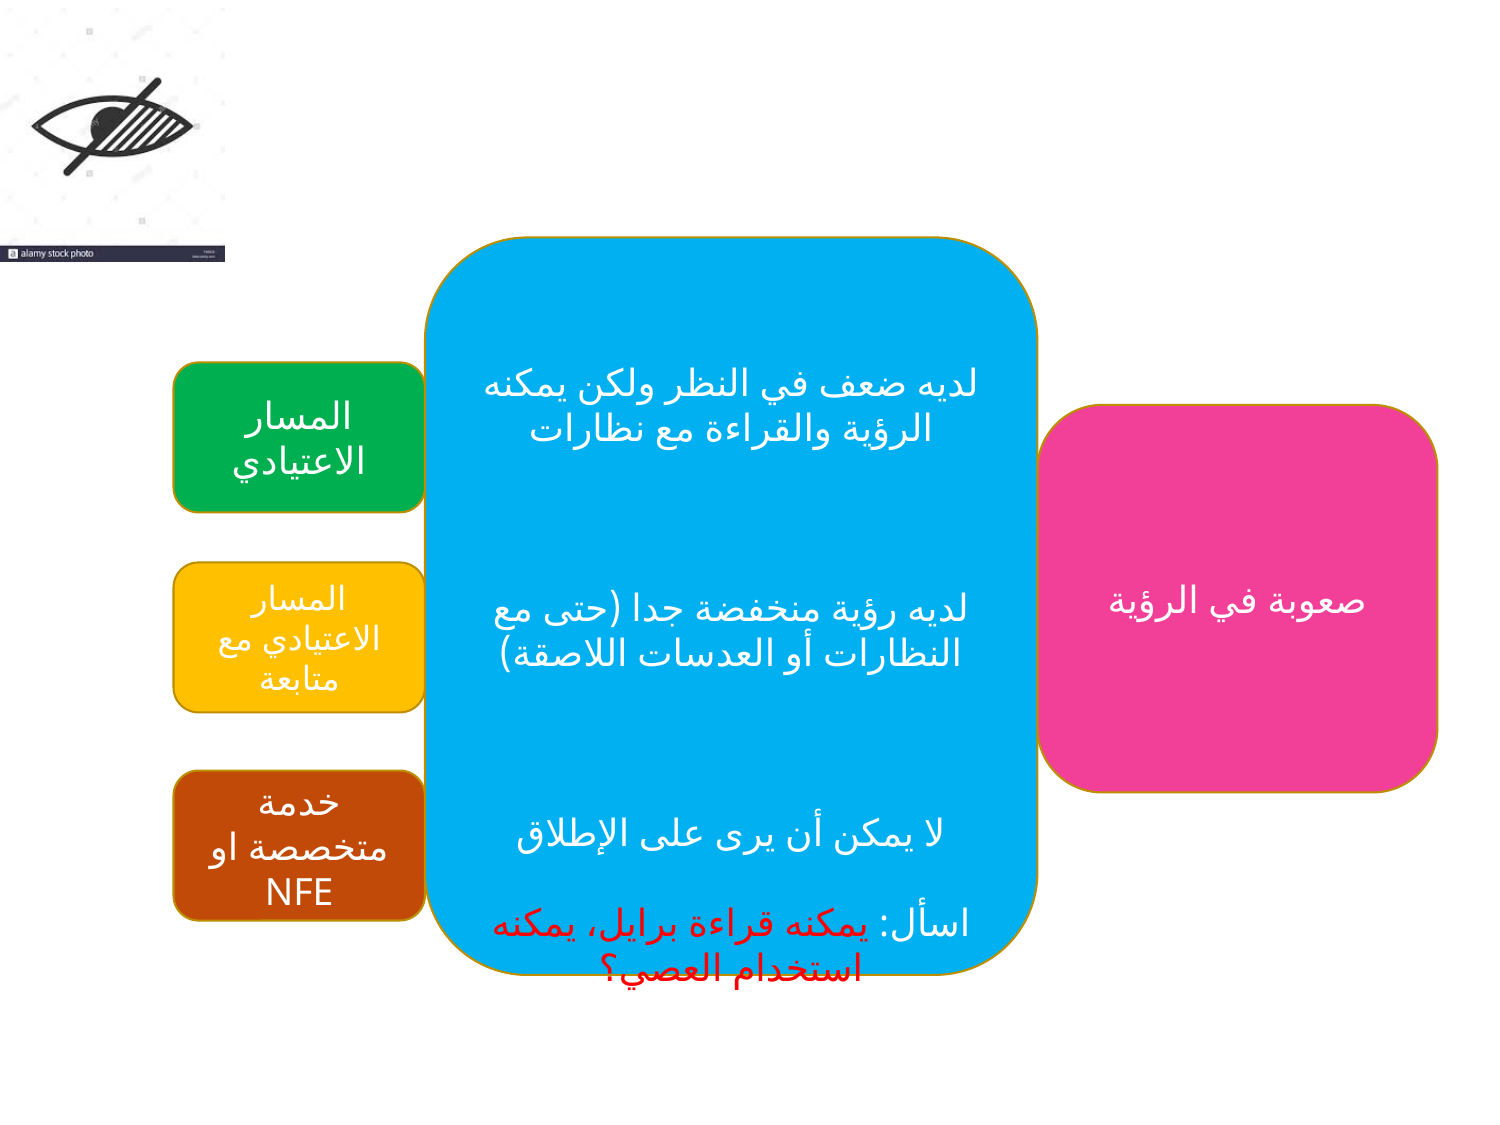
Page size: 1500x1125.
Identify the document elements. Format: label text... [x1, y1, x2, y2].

text_box المسار الاعتيادي مع متابعة [172, 561, 426, 714]
text_box صعوبة في الرؤية [1039, 403, 1439, 794]
text_box خدمة متخصصة او NFE [172, 769, 426, 922]
text_box المسار الاعتيادي [172, 361, 426, 514]
picture [0, 8, 226, 262]
text_box لديه ضعف في النظر ولكن يمكنه الرؤية والقراءة مع نظارات لديه رؤية منخفضة جدا (حتى مع النظارات أو العدسات اللاصقة) لا يمكن أن يرى على الإطلاق اسأل: يمكنه قراءة برايل، يمكنه استخدام العصي؟ [423, 236, 1039, 976]
